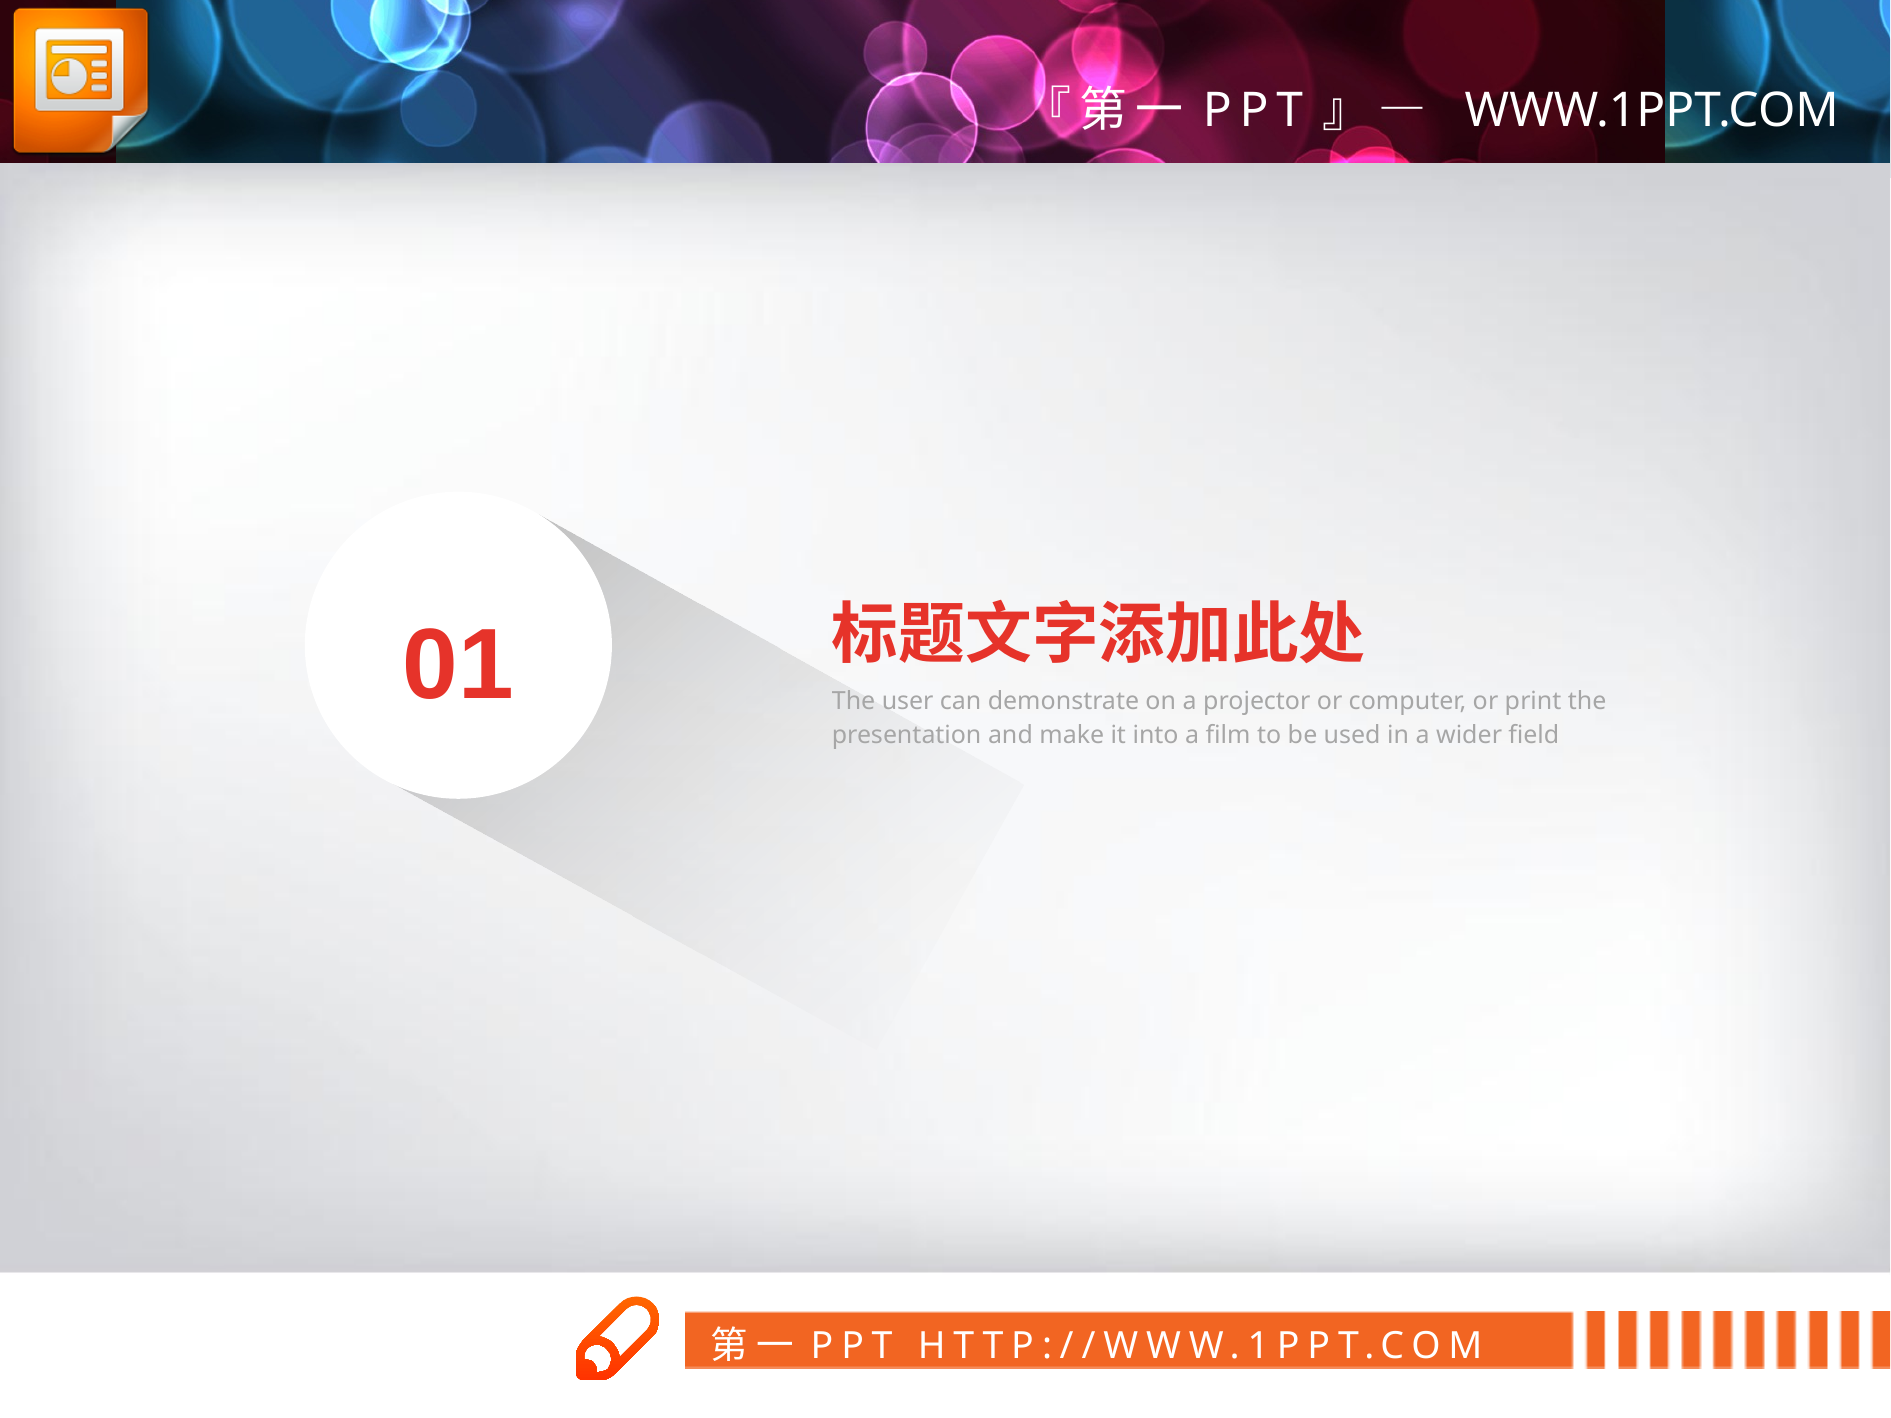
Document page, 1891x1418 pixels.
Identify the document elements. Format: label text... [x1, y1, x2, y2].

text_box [304, 491, 985, 934]
picture [0, 0, 1891, 1275]
picture [685, 1311, 1891, 1369]
text_box 标题文字添加此处 [988, 567, 1552, 678]
text_box The user can demonstrate on a projector or computer, or print the presentation and make it into a film to be used in a wider field [988, 672, 1747, 756]
